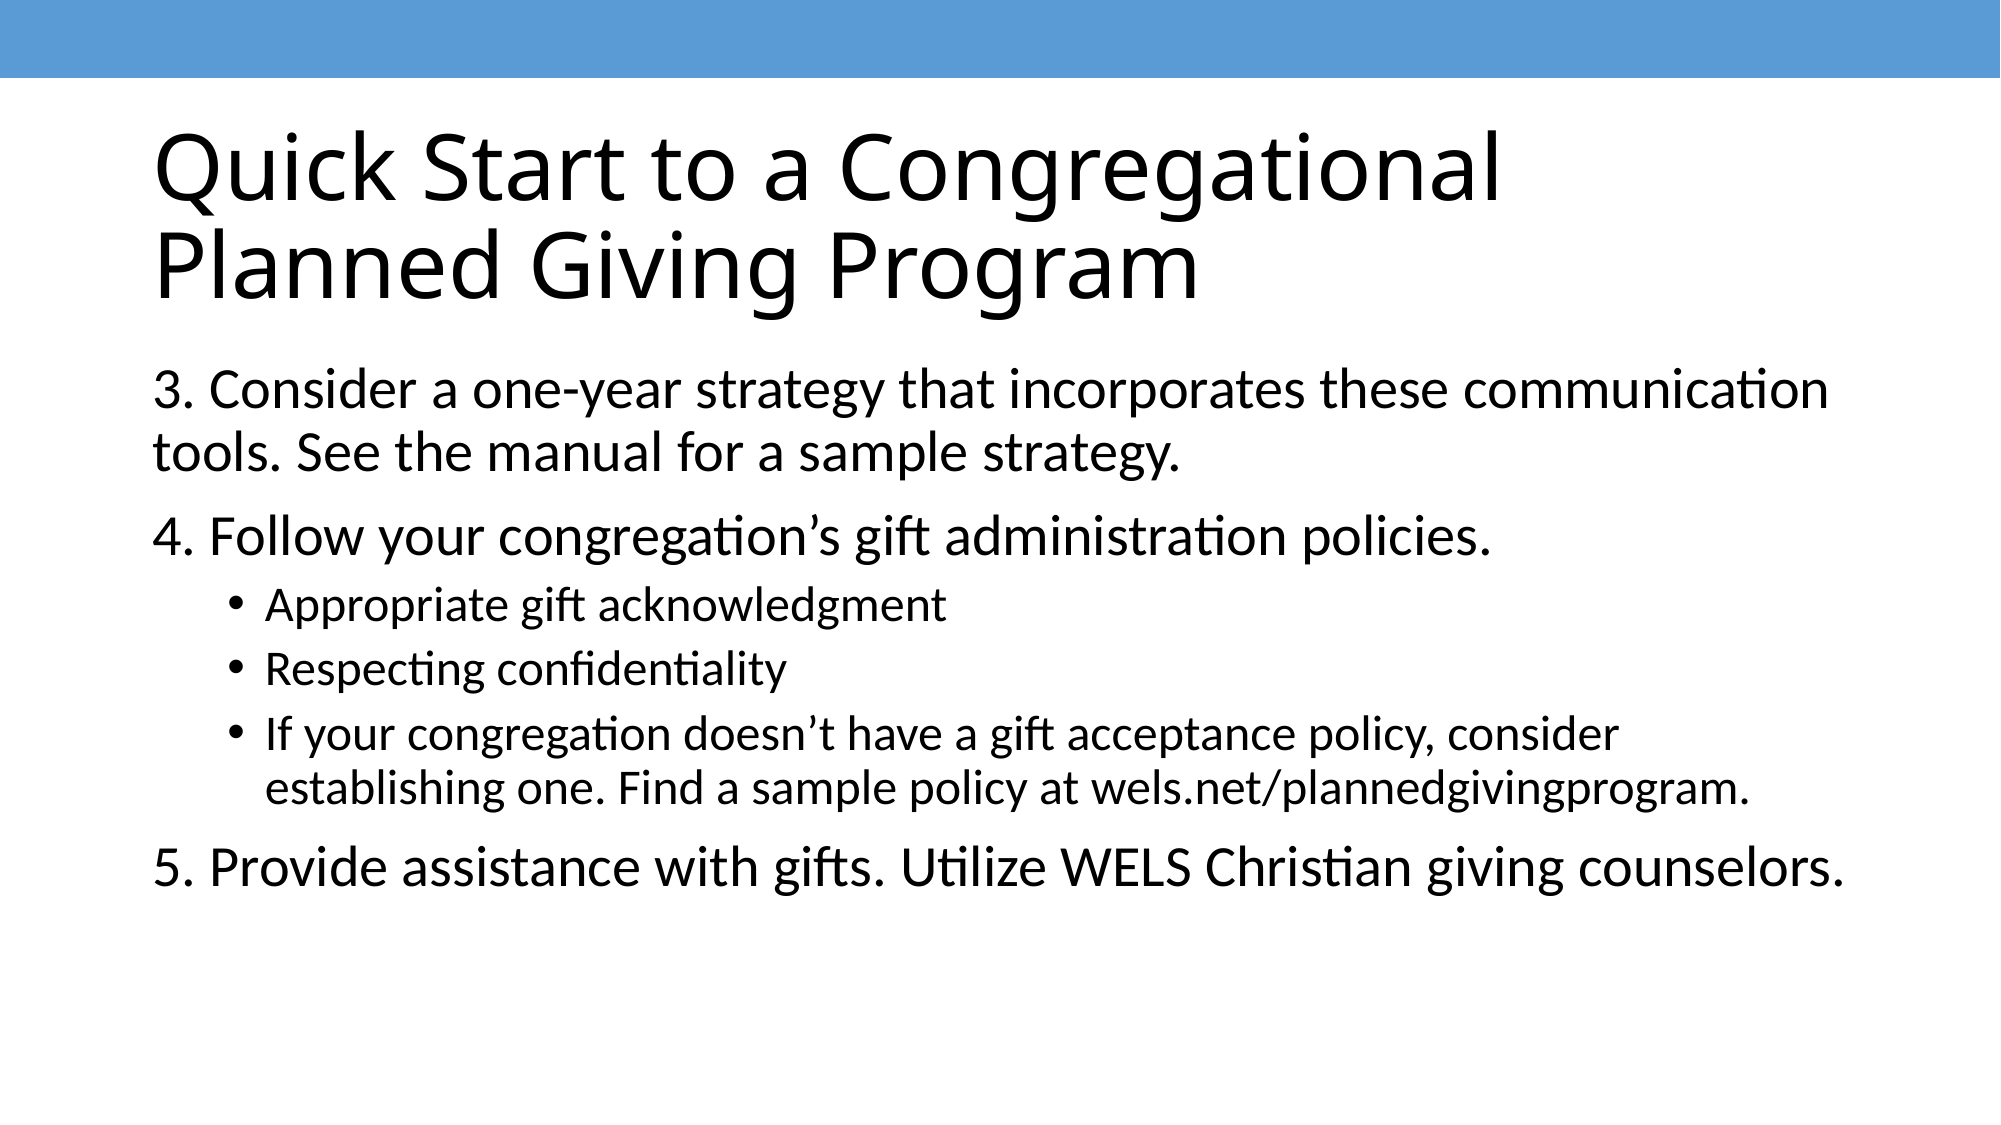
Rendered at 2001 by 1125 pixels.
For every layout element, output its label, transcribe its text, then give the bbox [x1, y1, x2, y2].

title Quick Start to a Congregational Planned Giving Program [137, 111, 1863, 329]
list 3. Consider a one-year strategy that incorporates these communication tools. See the manual for a sample strategy. 4. Follow your congregation’s gift administration policies. Appropriate gift acknowledgment Respecting confidentiality If your congregation doesn’t have a gift acceptance policy, consider establishing one. Find a sample policy at wels.net/plannedgivingprogram. 5. Provide assistance with gifts. Utilize WELS Christian giving counselors. [137, 350, 1863, 1060]
